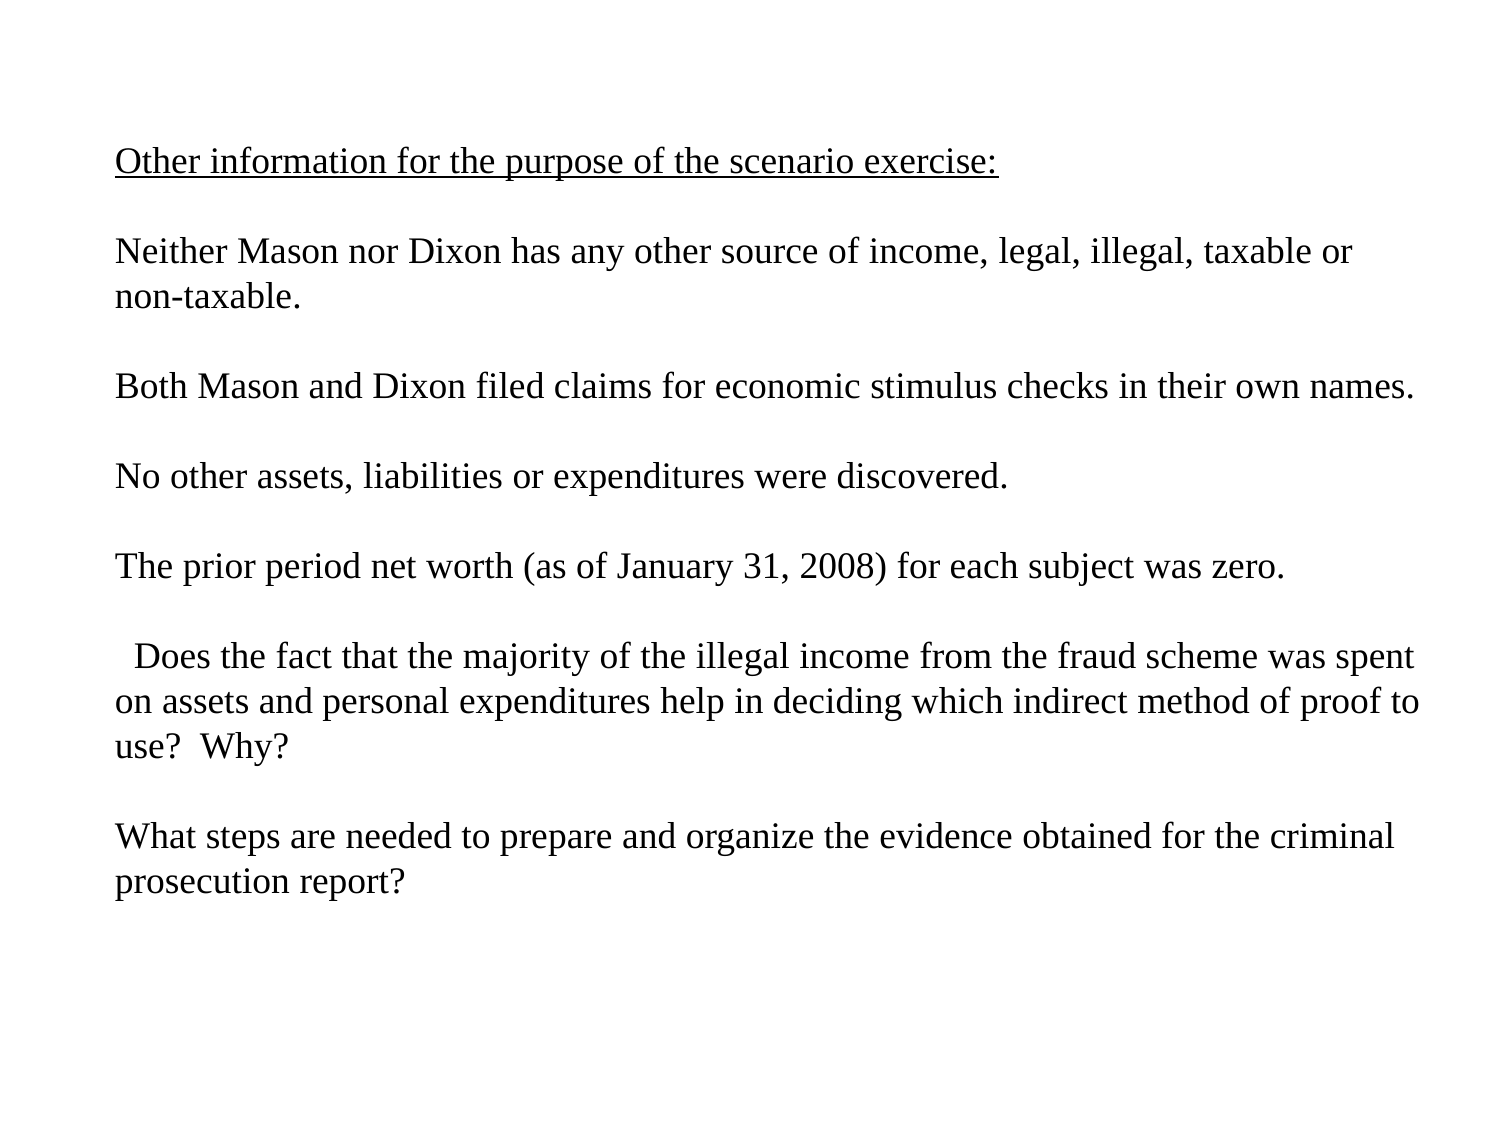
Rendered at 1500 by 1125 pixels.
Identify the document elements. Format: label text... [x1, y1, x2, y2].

text_box Other information for the purpose of the scenario exercise: Neither Mason nor Dixon has any other source of income, legal, illegal, taxable or non-taxable. Both Mason and Dixon filed claims for economic stimulus checks in their own names. No other assets, liabilities or expenditures were discovered. The prior period net worth (as of January 31, 2008) for each subject was zero. Does the fact that the majority of the illegal income from the fraud scheme was spent on assets and personal expenditures help in deciding which indirect method of proof to use? Why? What steps are needed to prepare and organize the evidence obtained for the criminal prosecution report? [99, 128, 1438, 909]
